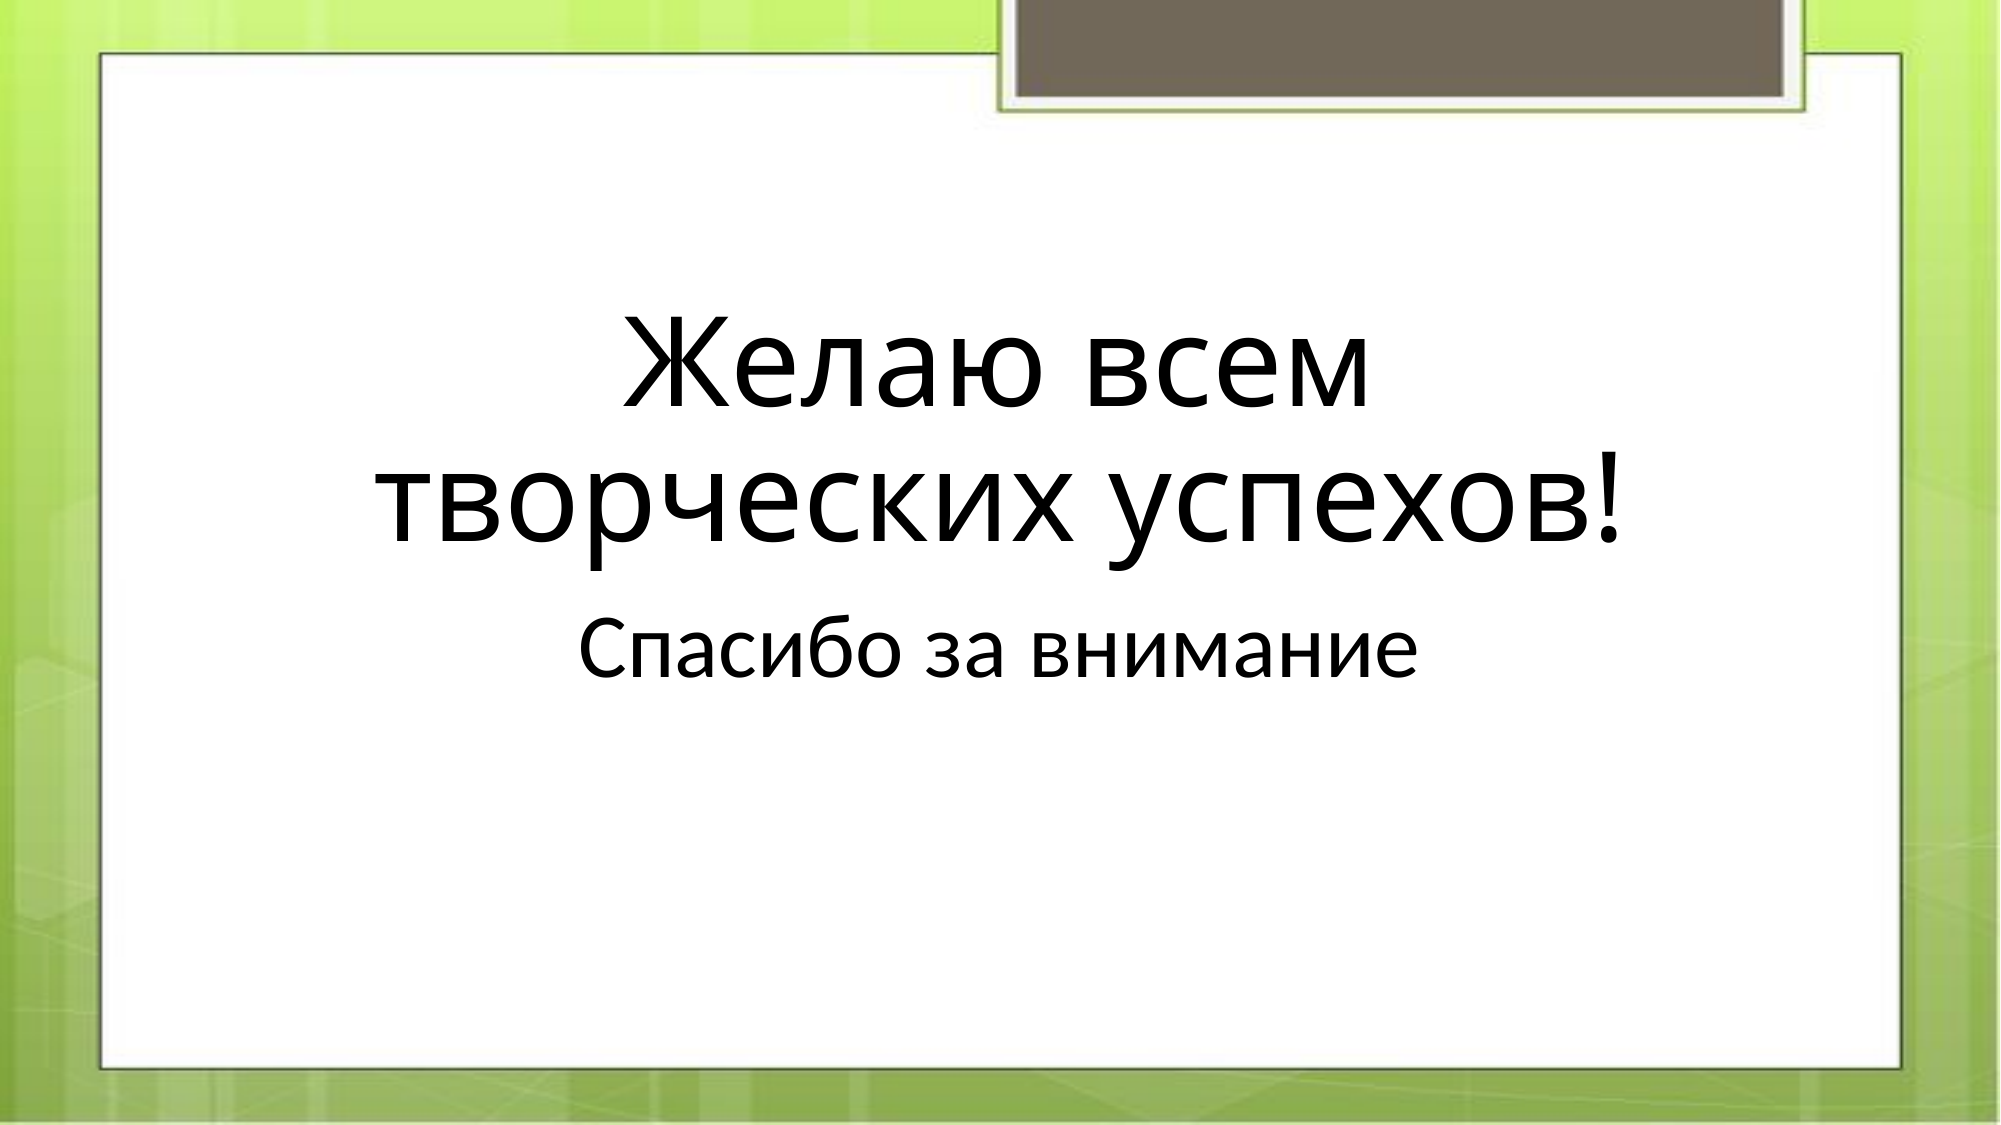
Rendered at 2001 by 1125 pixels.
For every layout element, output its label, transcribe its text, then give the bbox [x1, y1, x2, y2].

subtitle Спасибо за внимание [249, 590, 1750, 863]
title Желаю всем творческих успехов! [249, 184, 1750, 576]
picture [0, 0, 2001, 1125]
